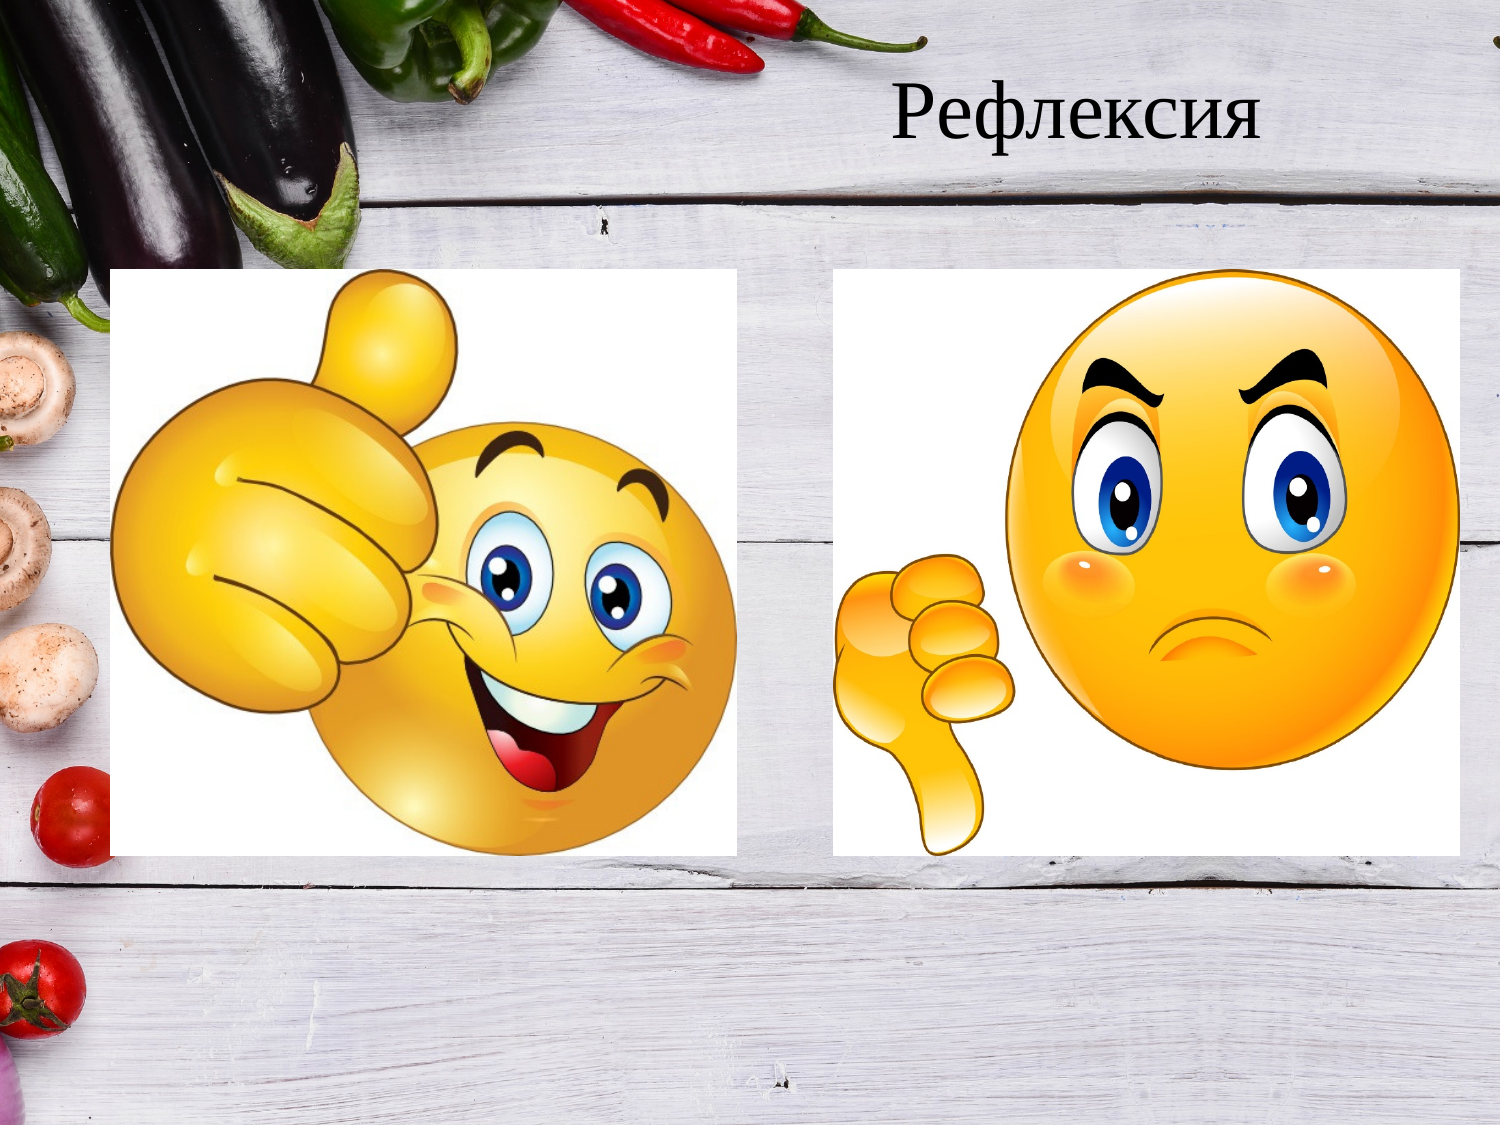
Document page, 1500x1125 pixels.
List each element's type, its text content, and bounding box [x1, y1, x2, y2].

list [110, 269, 737, 856]
picture [0, 0, 1500, 1125]
title Рефлексия [875, 25, 1500, 198]
